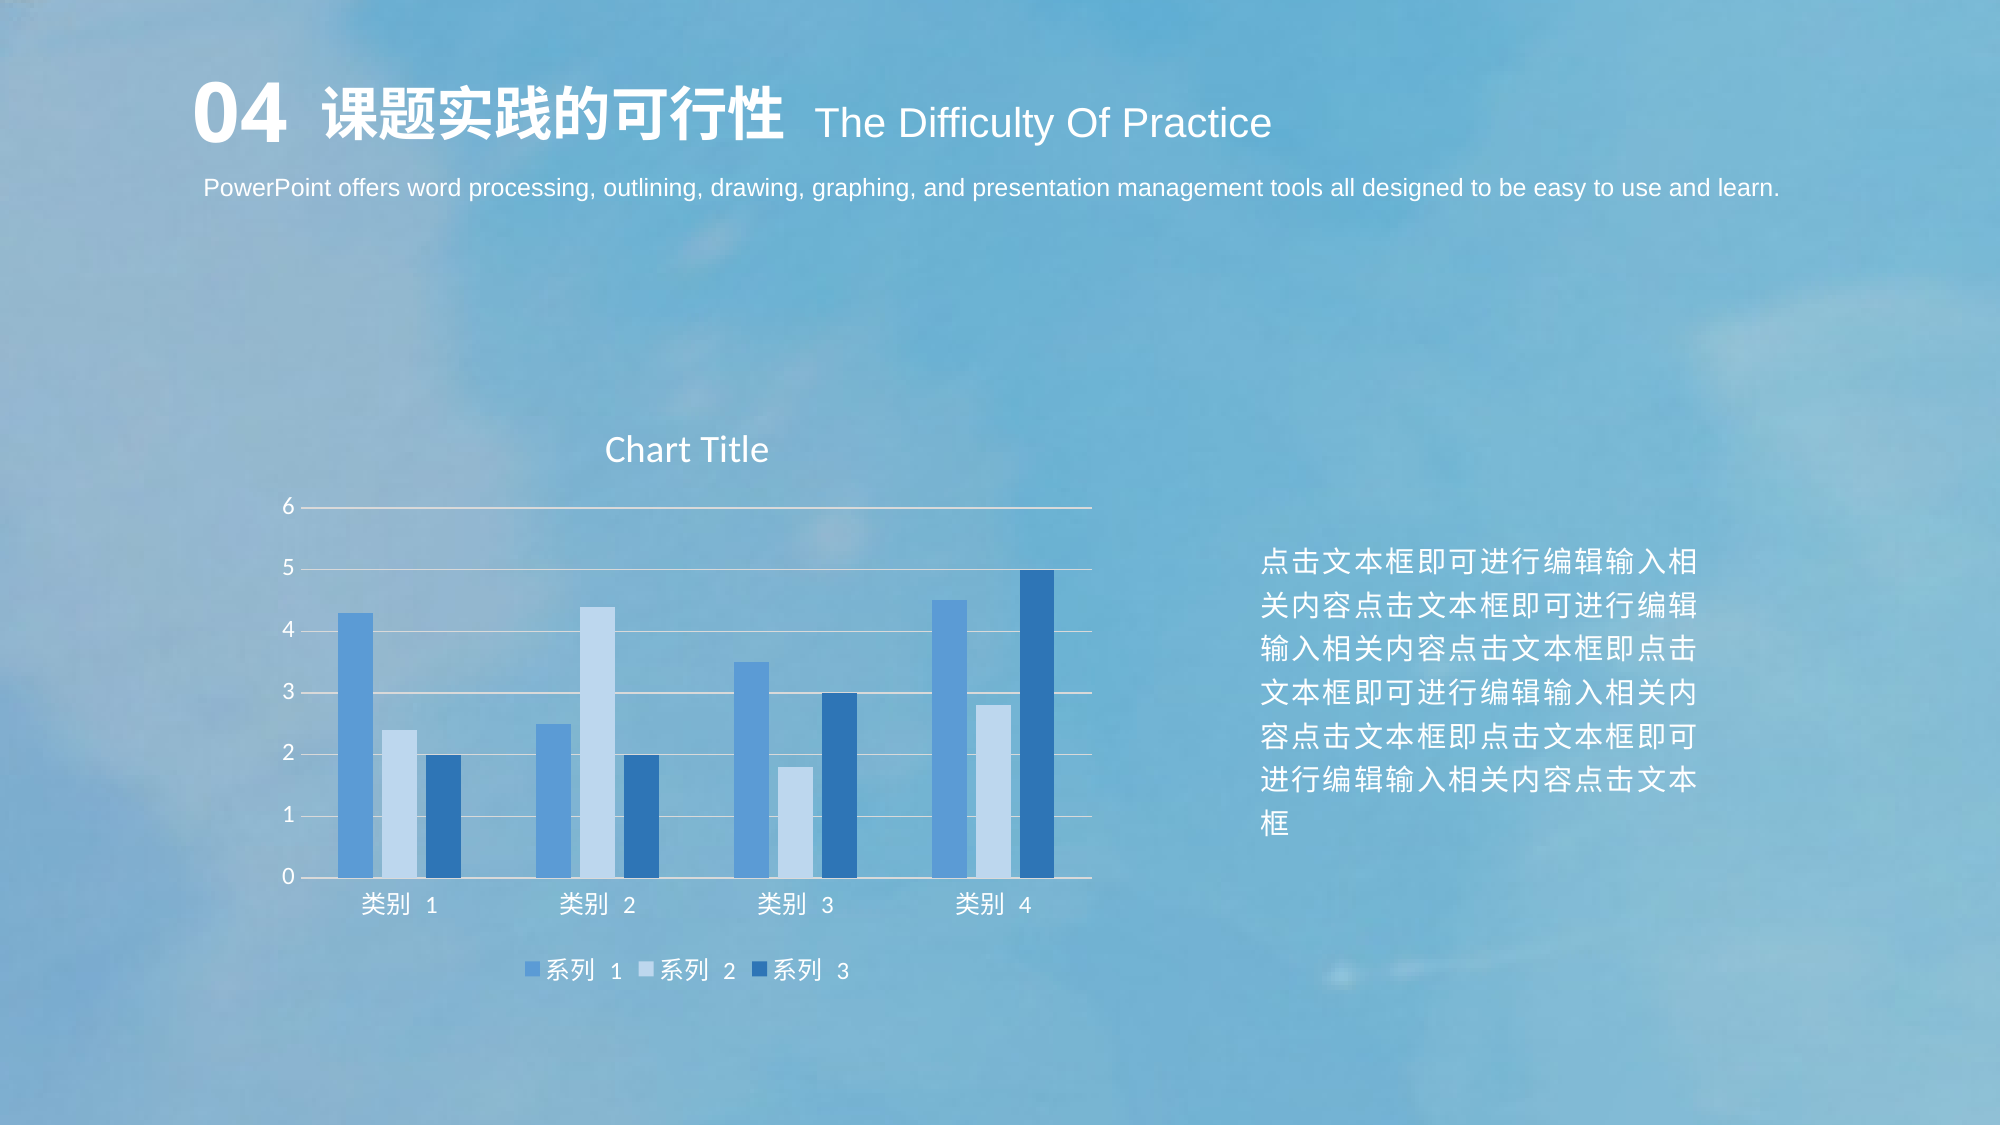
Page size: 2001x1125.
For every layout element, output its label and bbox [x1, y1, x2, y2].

chart [265, 401, 1110, 994]
picture [0, 0, 2000, 1125]
